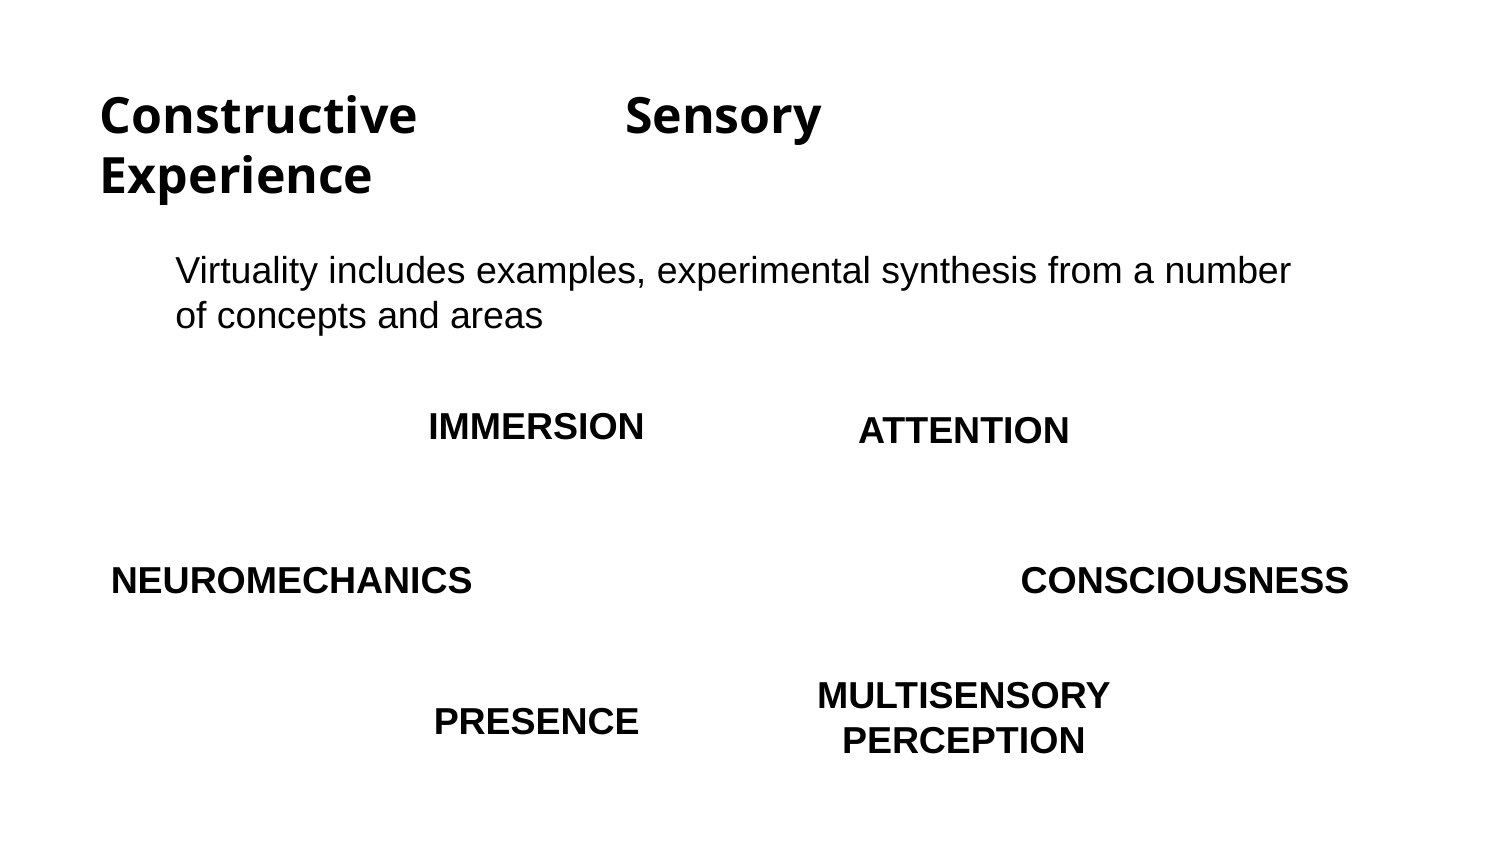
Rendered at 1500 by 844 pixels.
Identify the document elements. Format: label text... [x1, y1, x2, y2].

text_box CONSCIOUSNESS [1000, 540, 1371, 611]
text_box PRESENCE [409, 681, 664, 752]
text_box NEUROMECHANICS [84, 540, 499, 611]
text_box ATTENTION [836, 391, 1092, 461]
text_box MULTISENSORY PERCEPTION [790, 656, 1138, 777]
text_box IMMERSION [409, 387, 664, 457]
text_box Constructive Sensory Experience [84, 68, 837, 181]
text_box Virtuality includes examples, experimental synthesis from a number of concepts and areas [160, 231, 1340, 352]
